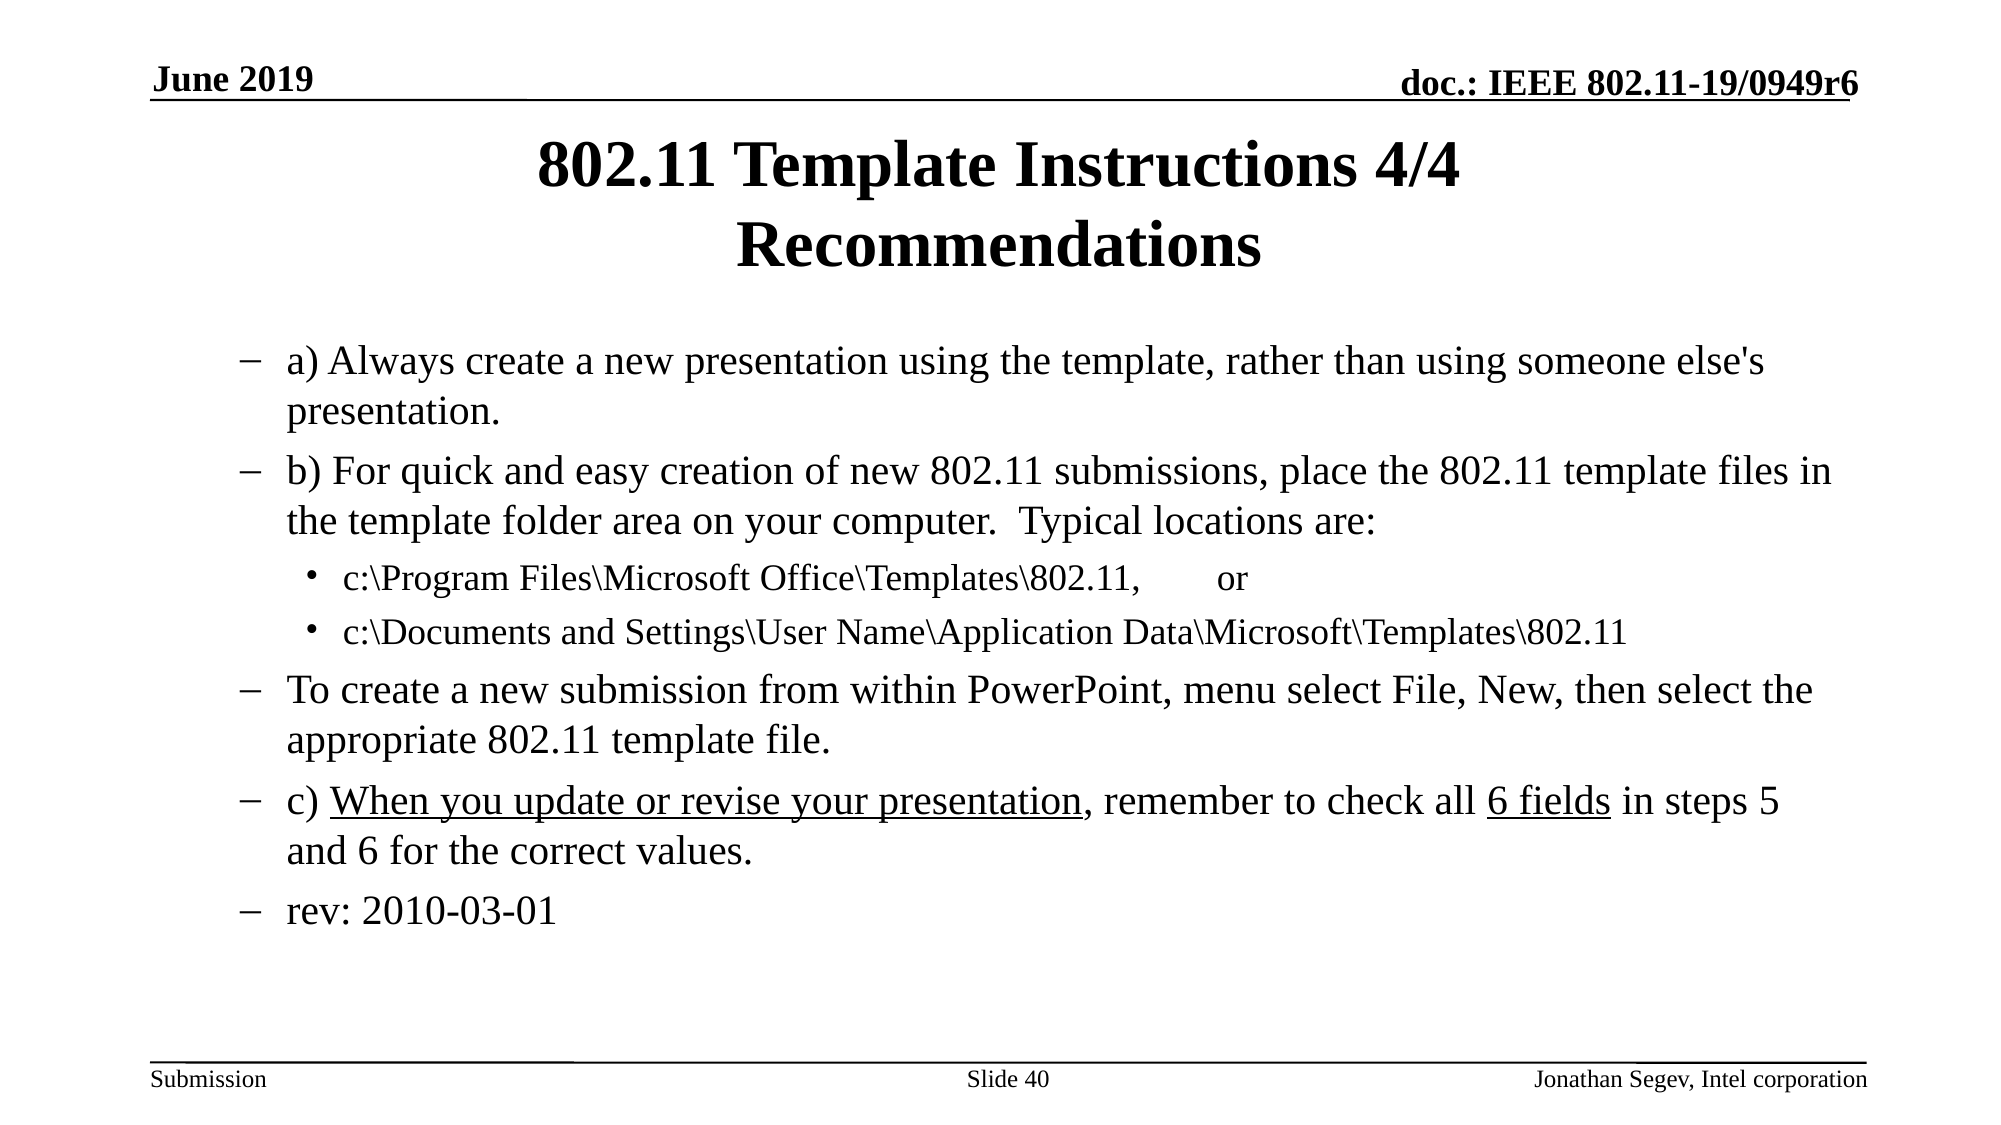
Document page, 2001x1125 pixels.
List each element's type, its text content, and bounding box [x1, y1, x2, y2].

footer Jonathan Segev, Intel corporation [1171, 1061, 1869, 1093]
slide_number Slide 40 [950, 1061, 1067, 1123]
title 802.11 Template Instructions 4/4 Recommendations [149, 112, 1850, 288]
list a) Always create a new presentation using the template, rather than using someone else's presentation. b) For quick and easy creation of new 802.11 submissions, place the 802.11 template files in the template folder area on your computer. Typical locations are: c:\Program Files\Microsoft Office\Templates\802.11, or c:\Documents and Settings\User Name\Application Data\Microsoft\Templates\802.11 To create a new submission from within PowerPoint, menu select File, New, then select the appropriate 802.11 template file. c) When you update or revise your presentation, remember to check all 6 fields in steps 5 and 6 for the correct values. rev: 2010-03-01 [149, 324, 1850, 1000]
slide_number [152, 54, 563, 100]
